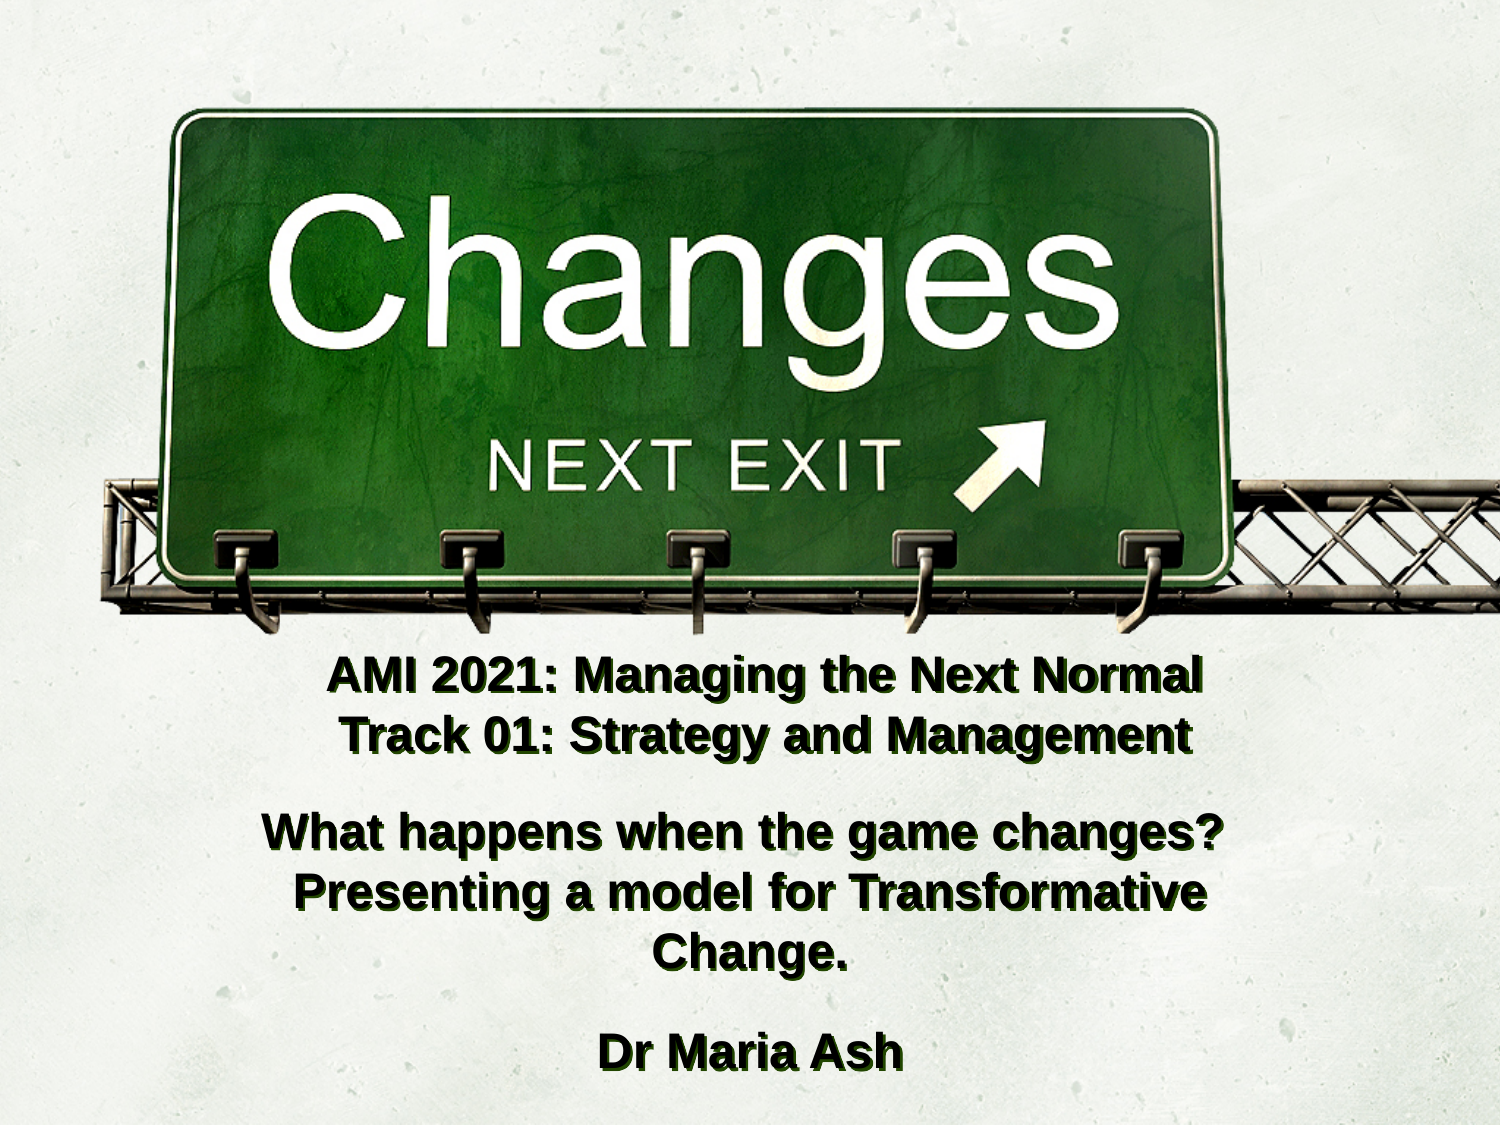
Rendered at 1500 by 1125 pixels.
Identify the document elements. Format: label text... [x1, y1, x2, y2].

text_box What happens when the game changes? Presenting a model for Transformative Change. [218, 847, 1282, 990]
picture [0, 0, 1500, 1125]
title AMI 2021: Managing the Next Normal Track 01: Strategy and Management [232, 660, 1297, 803]
subtitle Dr Maria Ash [492, 1011, 1008, 1083]
